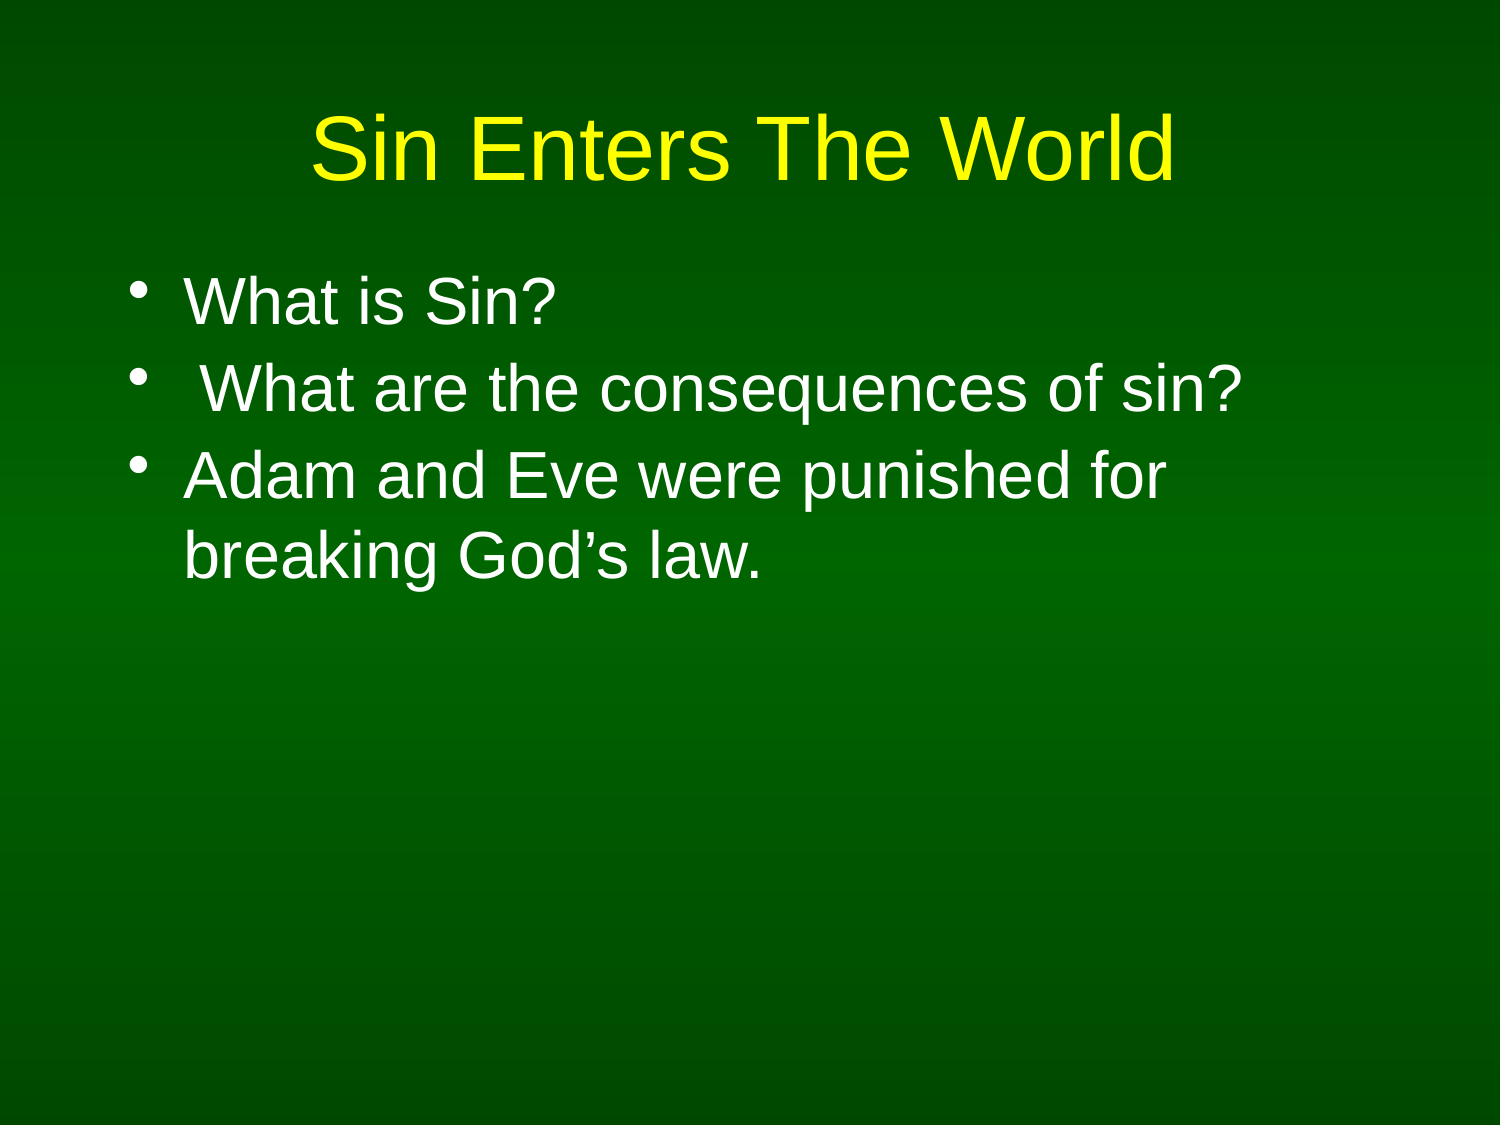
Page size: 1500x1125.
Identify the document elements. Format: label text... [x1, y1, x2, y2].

text_box Adam and Eve were punished for breaking God’s law. [112, 424, 1413, 600]
title Sin Enters The World [50, 50, 1438, 238]
list What is Sin? [112, 249, 1450, 338]
text_box What are the consequences of sin? [112, 337, 1413, 424]
